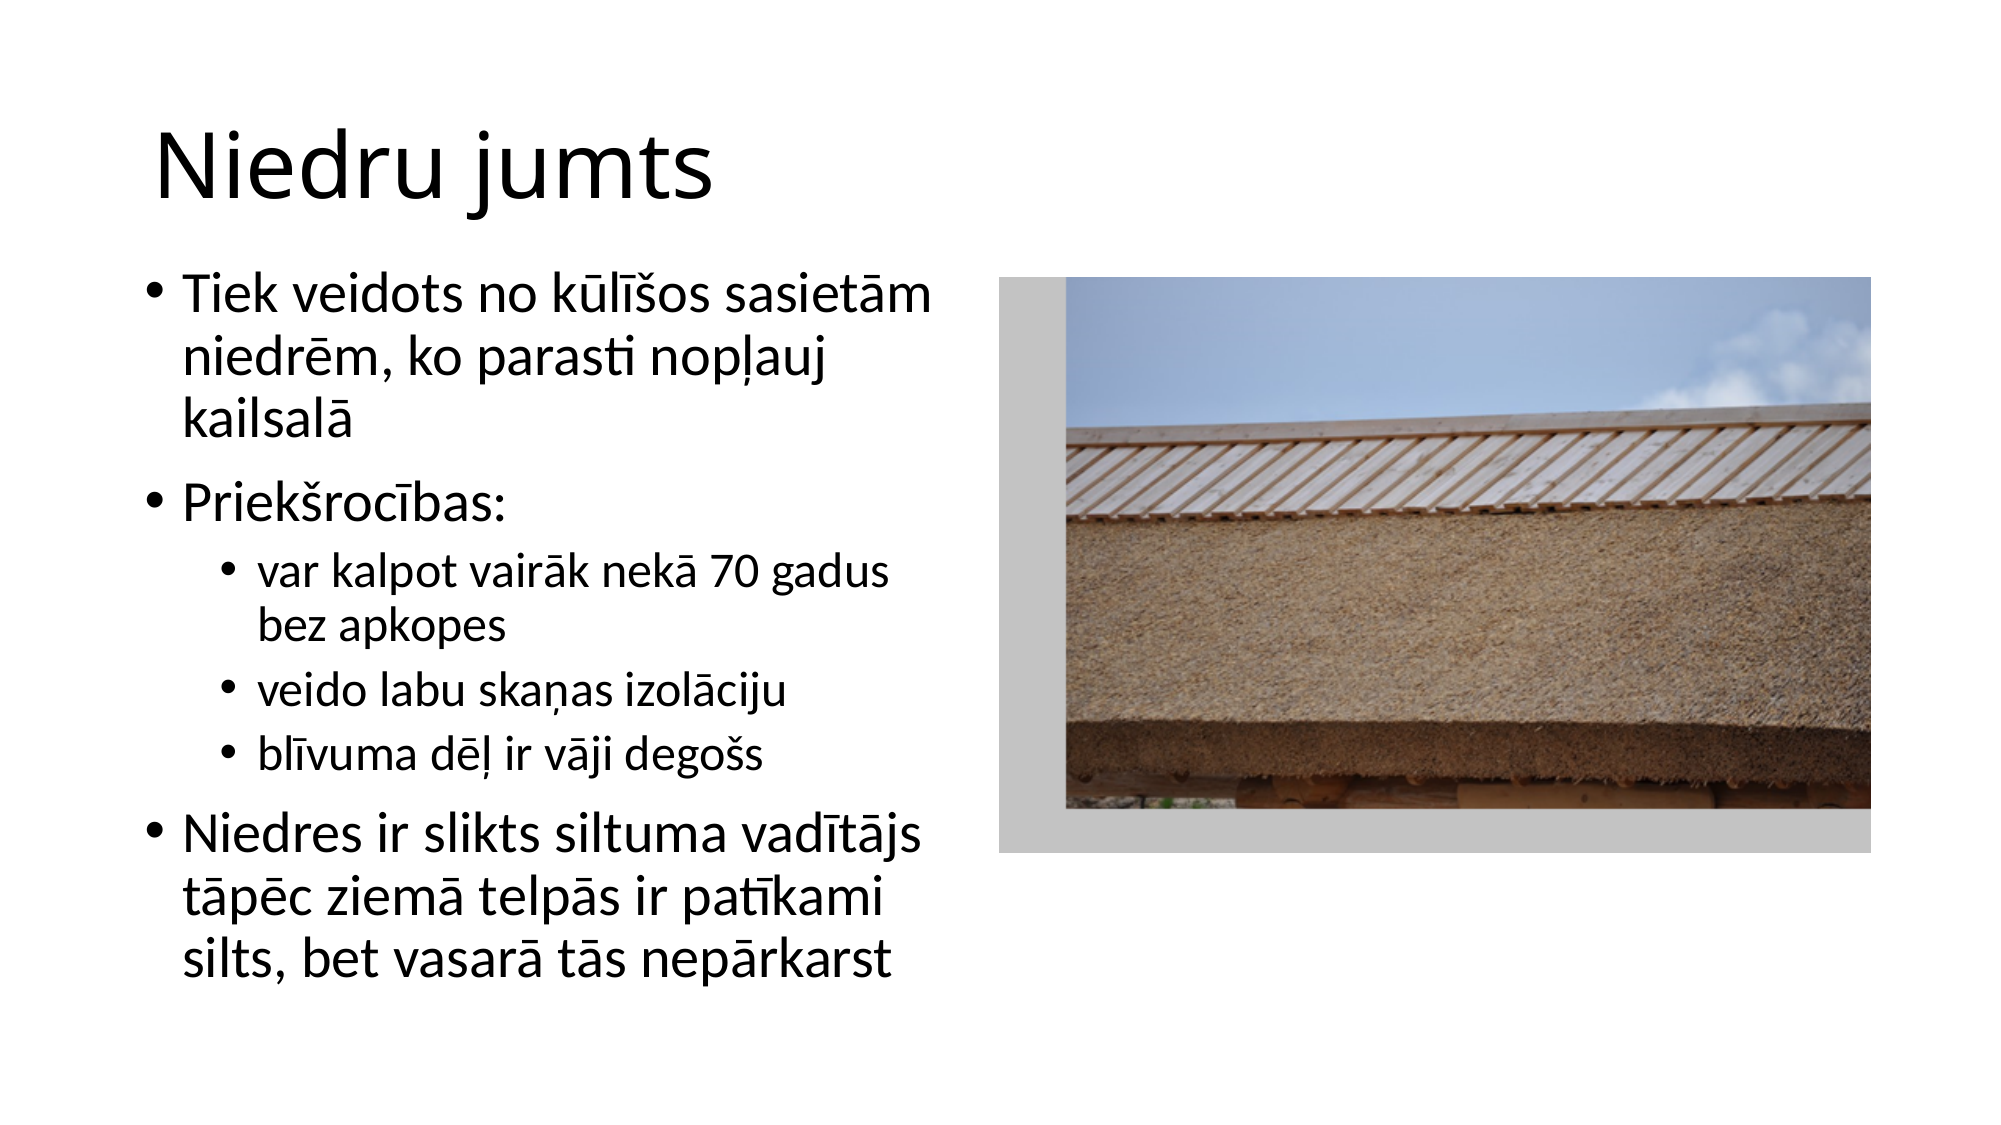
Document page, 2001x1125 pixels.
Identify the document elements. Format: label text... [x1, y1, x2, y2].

title Niedru jumts [137, 59, 1863, 278]
list Tiek veidots no kūlīšos sasietām niedrēm, ko parasti nopļauj kailsalā Priekšrocības: var kalpot vairāk nekā 70 gadus bez apkopes veido labu skaņas izolāciju blīvuma dēļ ir vāji degošs Niedres ir slikts siltuma vadītājs tāpēc ziemā telpās ir patīkami silts, bet vasarā tās nepārkarst [129, 254, 956, 1013]
picture [999, 277, 1871, 853]
